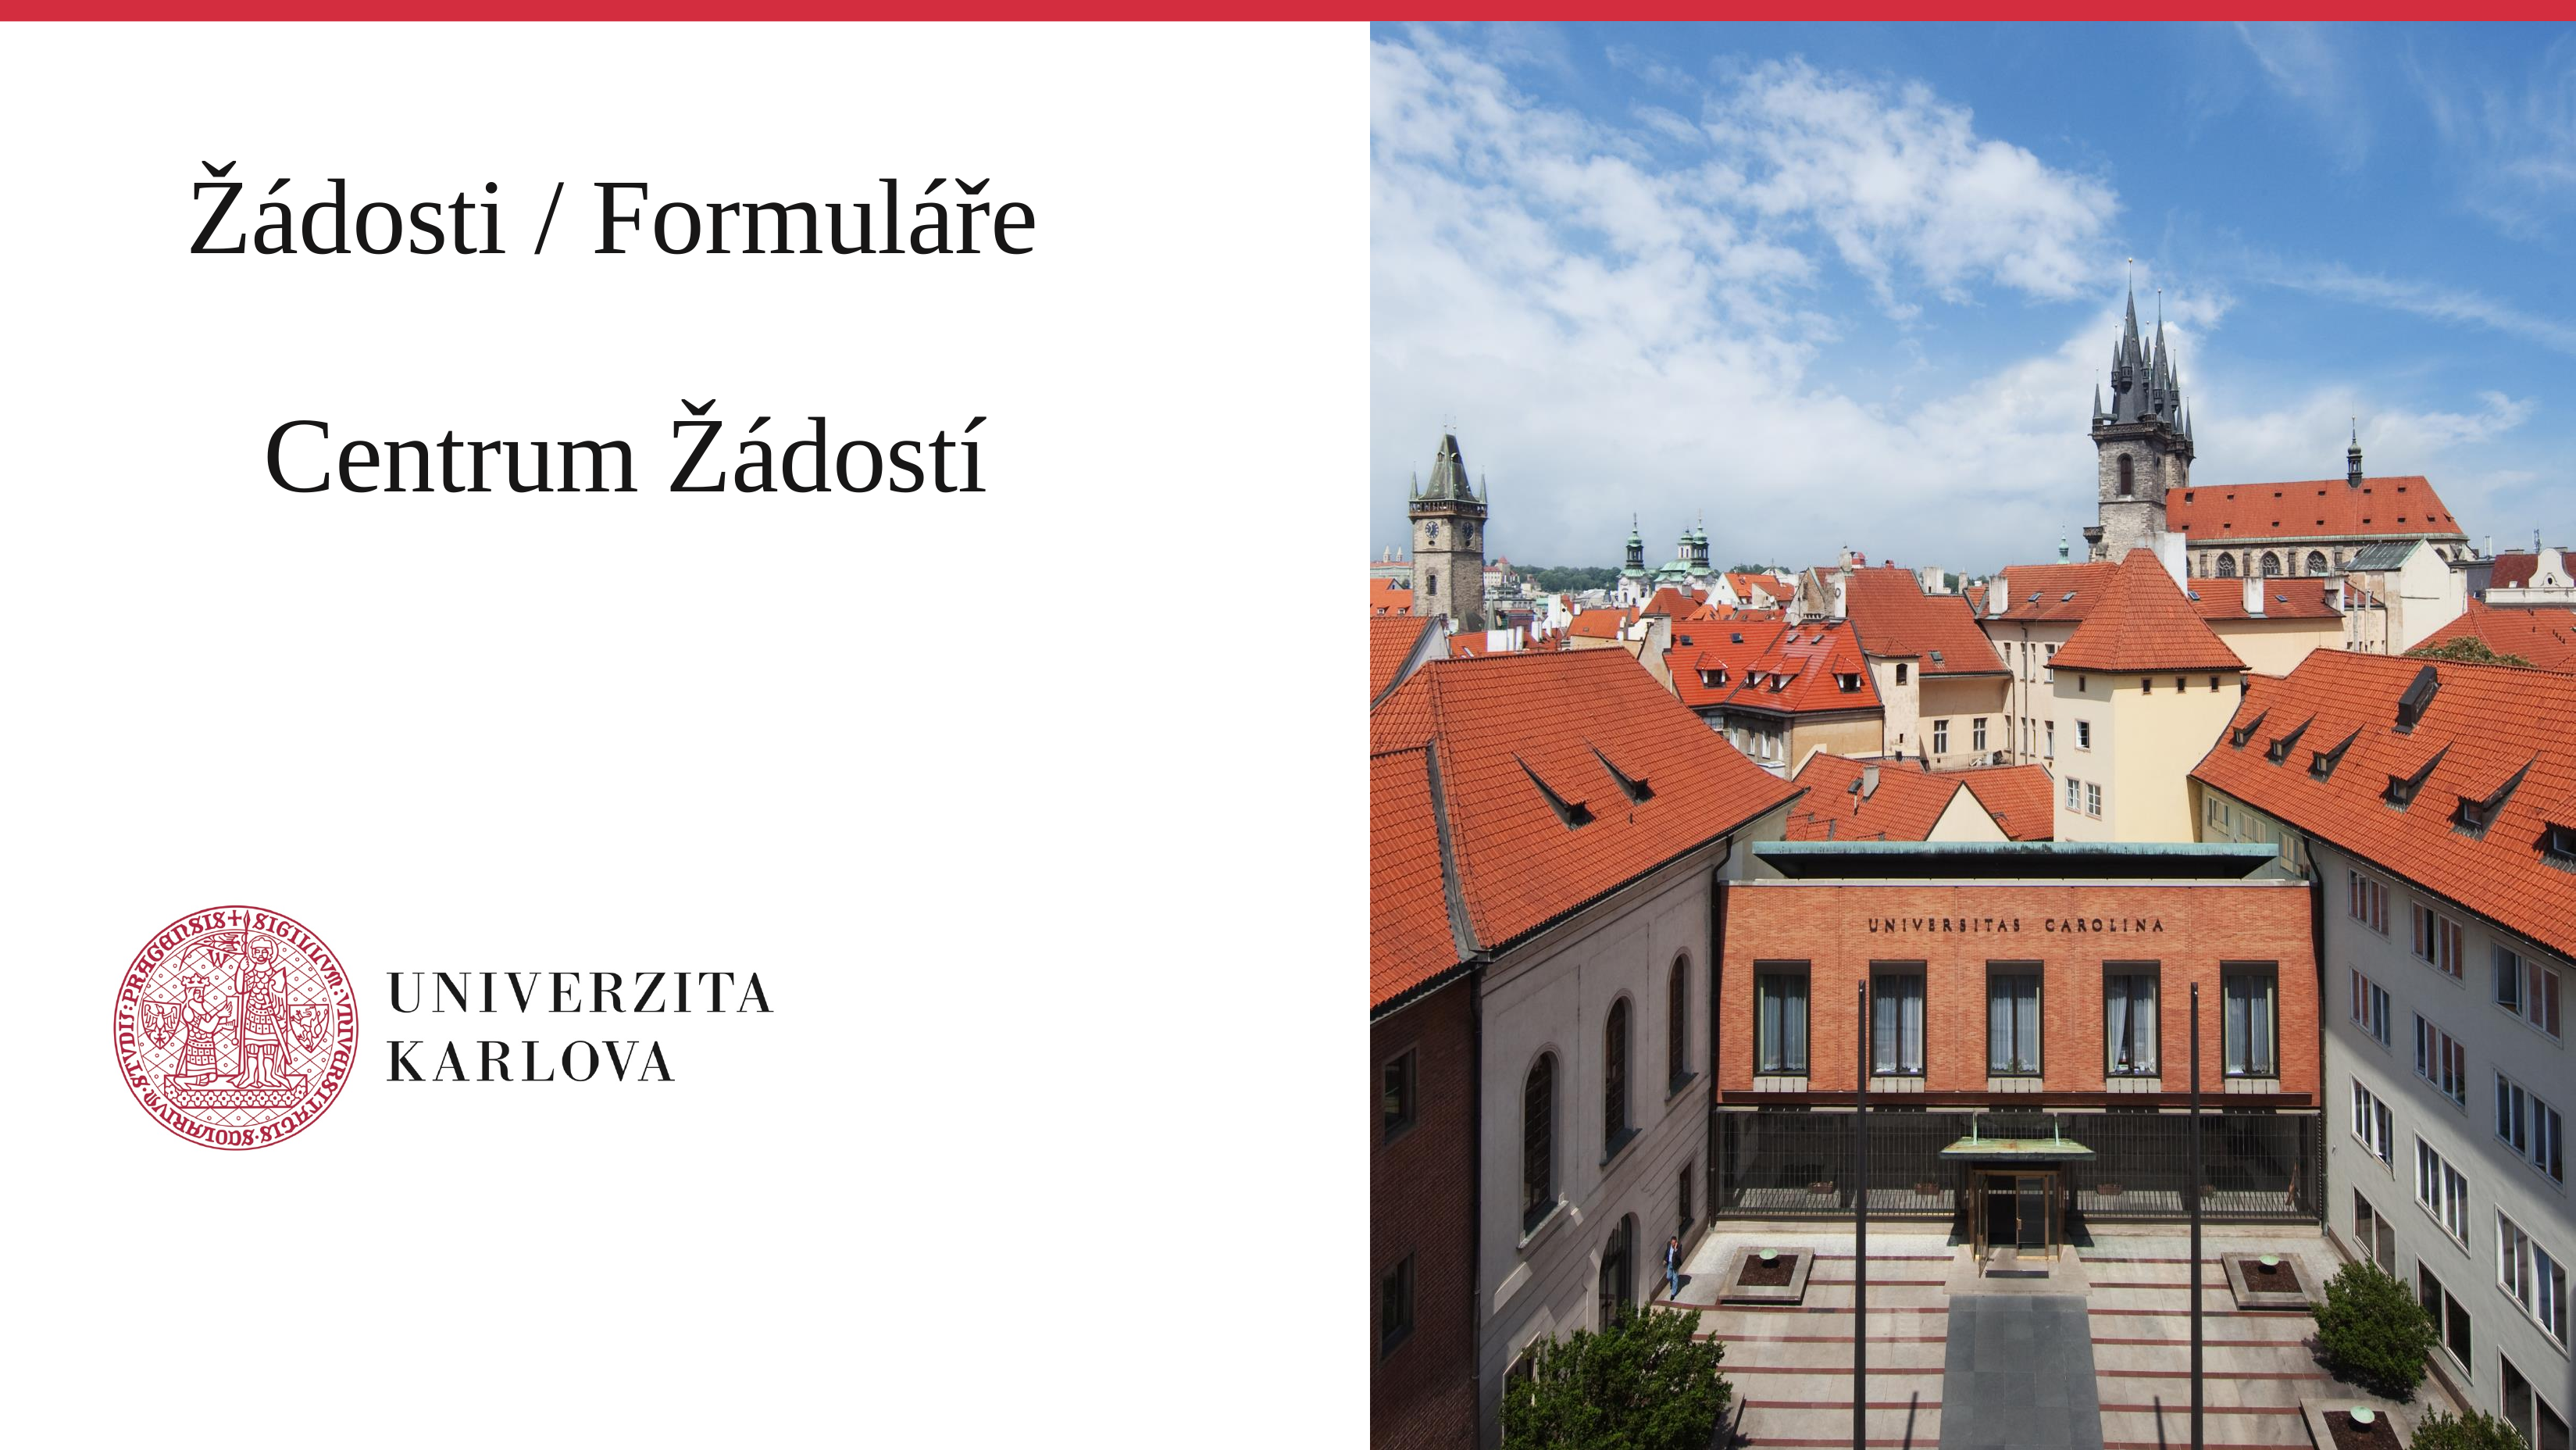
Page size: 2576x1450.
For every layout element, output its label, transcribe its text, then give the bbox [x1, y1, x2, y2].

picture [106, 897, 785, 1159]
picture [1370, 21, 2576, 1450]
table_header Žádosti / Formuláře Centrum Žádostí [48, 153, 1231, 665]
